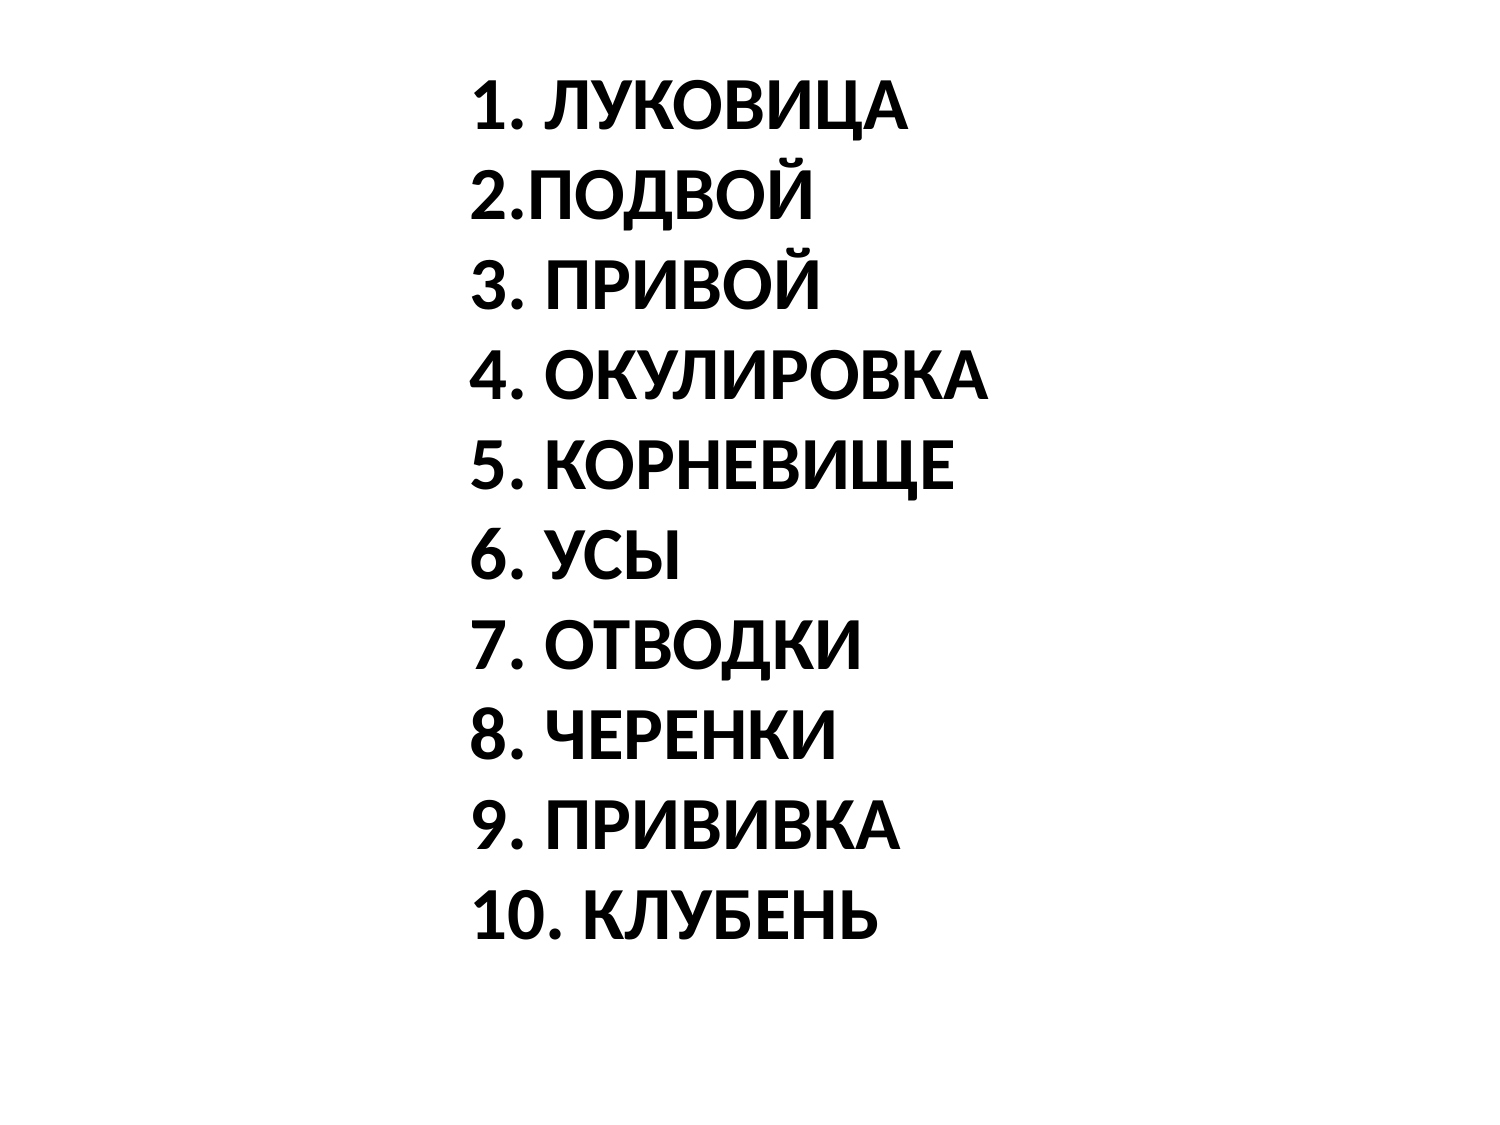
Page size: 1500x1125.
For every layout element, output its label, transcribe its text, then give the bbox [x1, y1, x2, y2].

title 1. ЛУКОВИЦА 2.ПОДВОЙ 3. ПРИВОЙ 4. ОКУЛИРОВКА 5. КОРНЕВИЩЕ 6. УСЫ 7. ОТВОДКИ 8. ЧЕРЕНКИ 9. ПРИВИВКА 10. КЛУБЕНЬ [454, 66, 1500, 1033]
